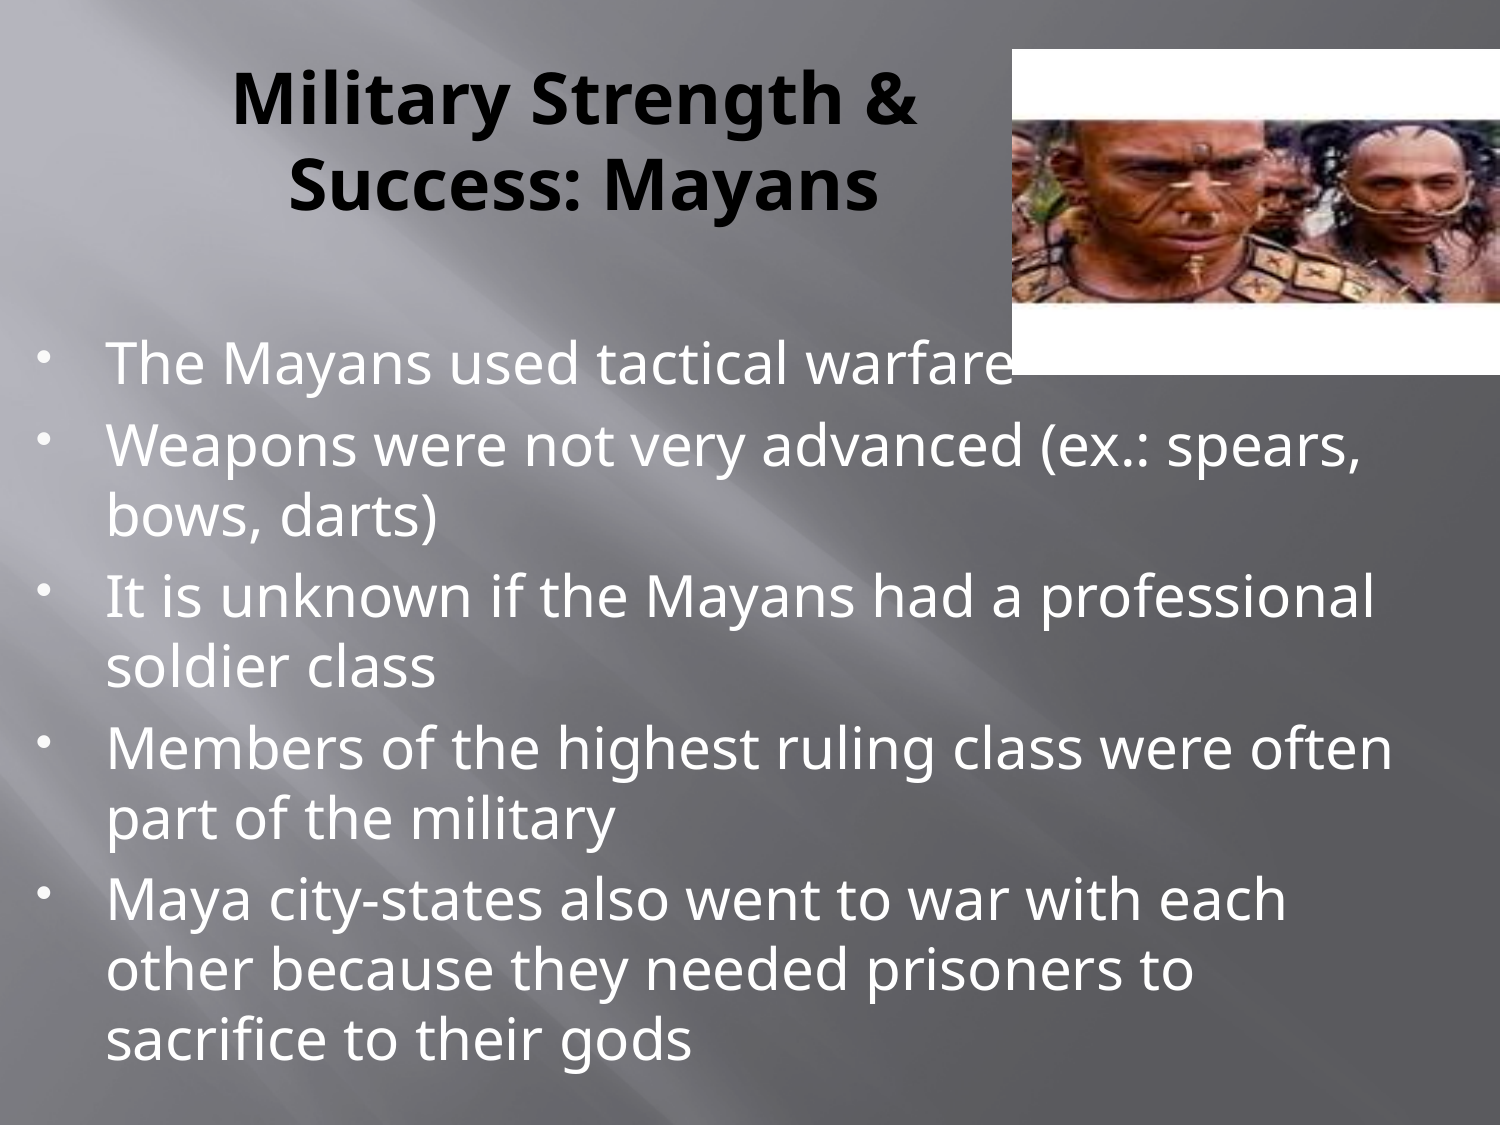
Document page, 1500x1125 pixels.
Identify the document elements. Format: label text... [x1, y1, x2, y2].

picture [1012, 49, 1500, 375]
list The Mayans used tactical warfare Weapons were not very advanced (ex.: spears, bows, darts) It is unknown if the Mayans had a professional soldier class Members of the highest ruling class were often part of the military Maya city-states also went to war with each other because they needed prisoners to sacrifice to their gods [0, 287, 1426, 1101]
title Military Strength & Success: Mayans [37, 45, 1150, 233]
